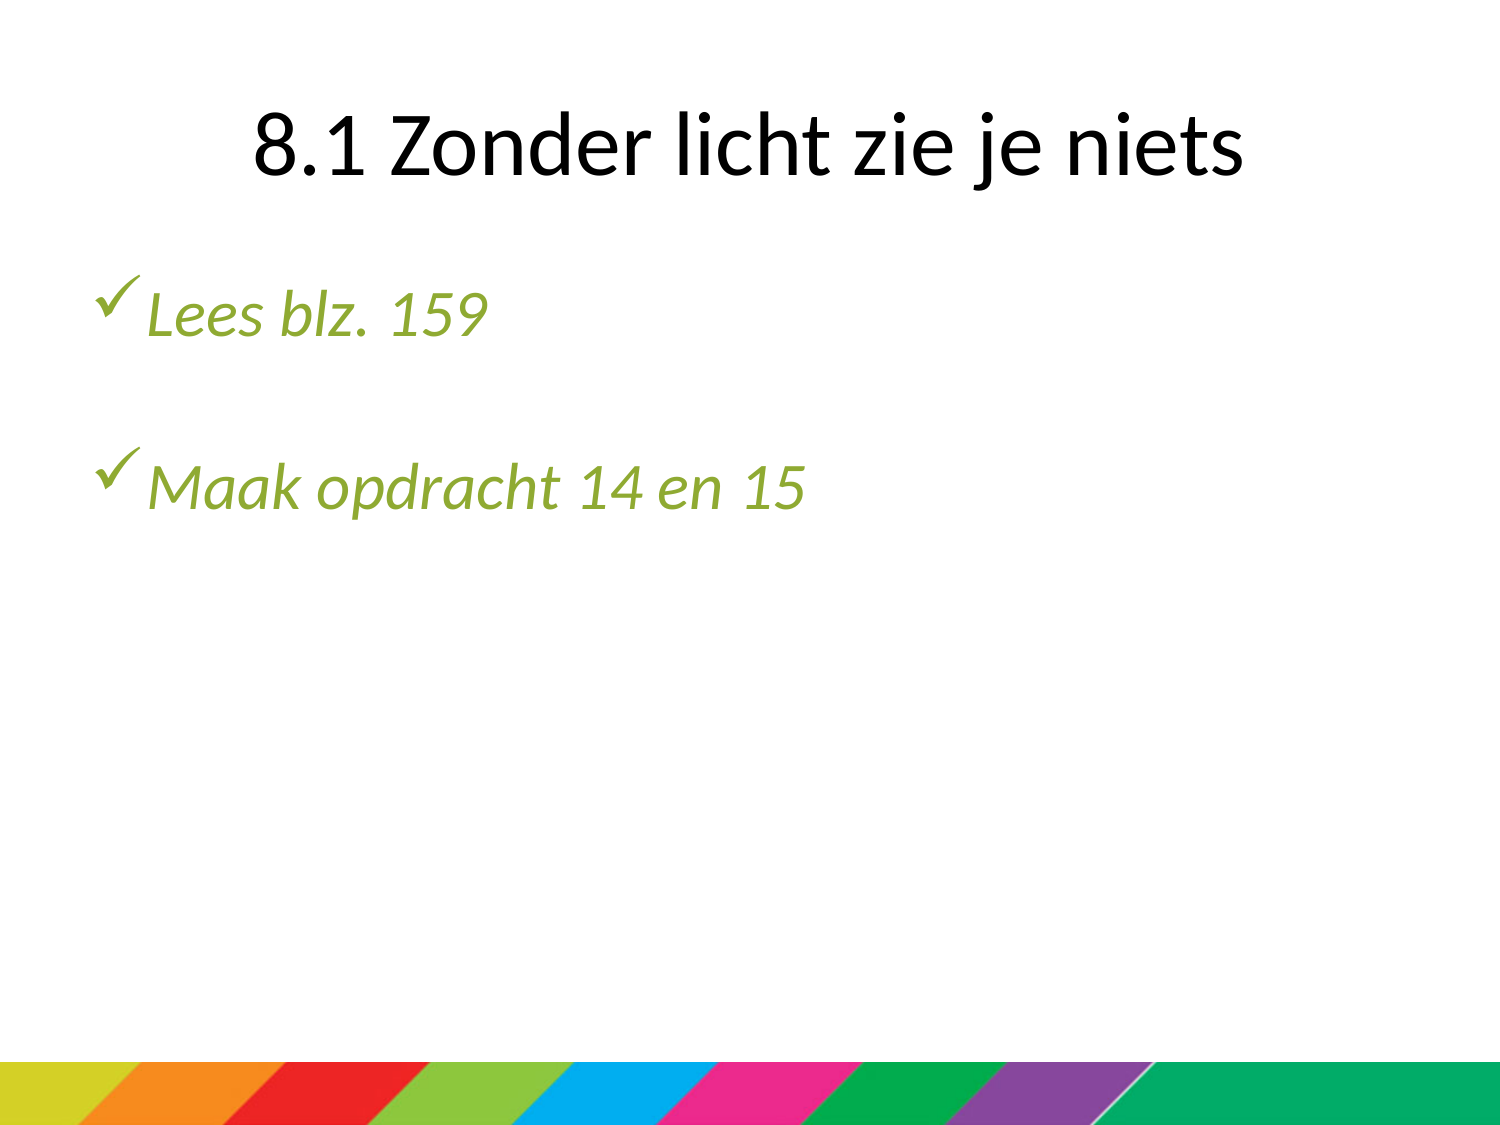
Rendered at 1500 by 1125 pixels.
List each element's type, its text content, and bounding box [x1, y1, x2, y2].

picture [656, 1062, 1500, 1125]
title 8.1 Zonder licht zie je niets [75, 45, 1425, 233]
list Lees blz. 159 Maak opdracht 14 en 15 [75, 262, 1425, 1005]
picture [0, 1062, 574, 1125]
